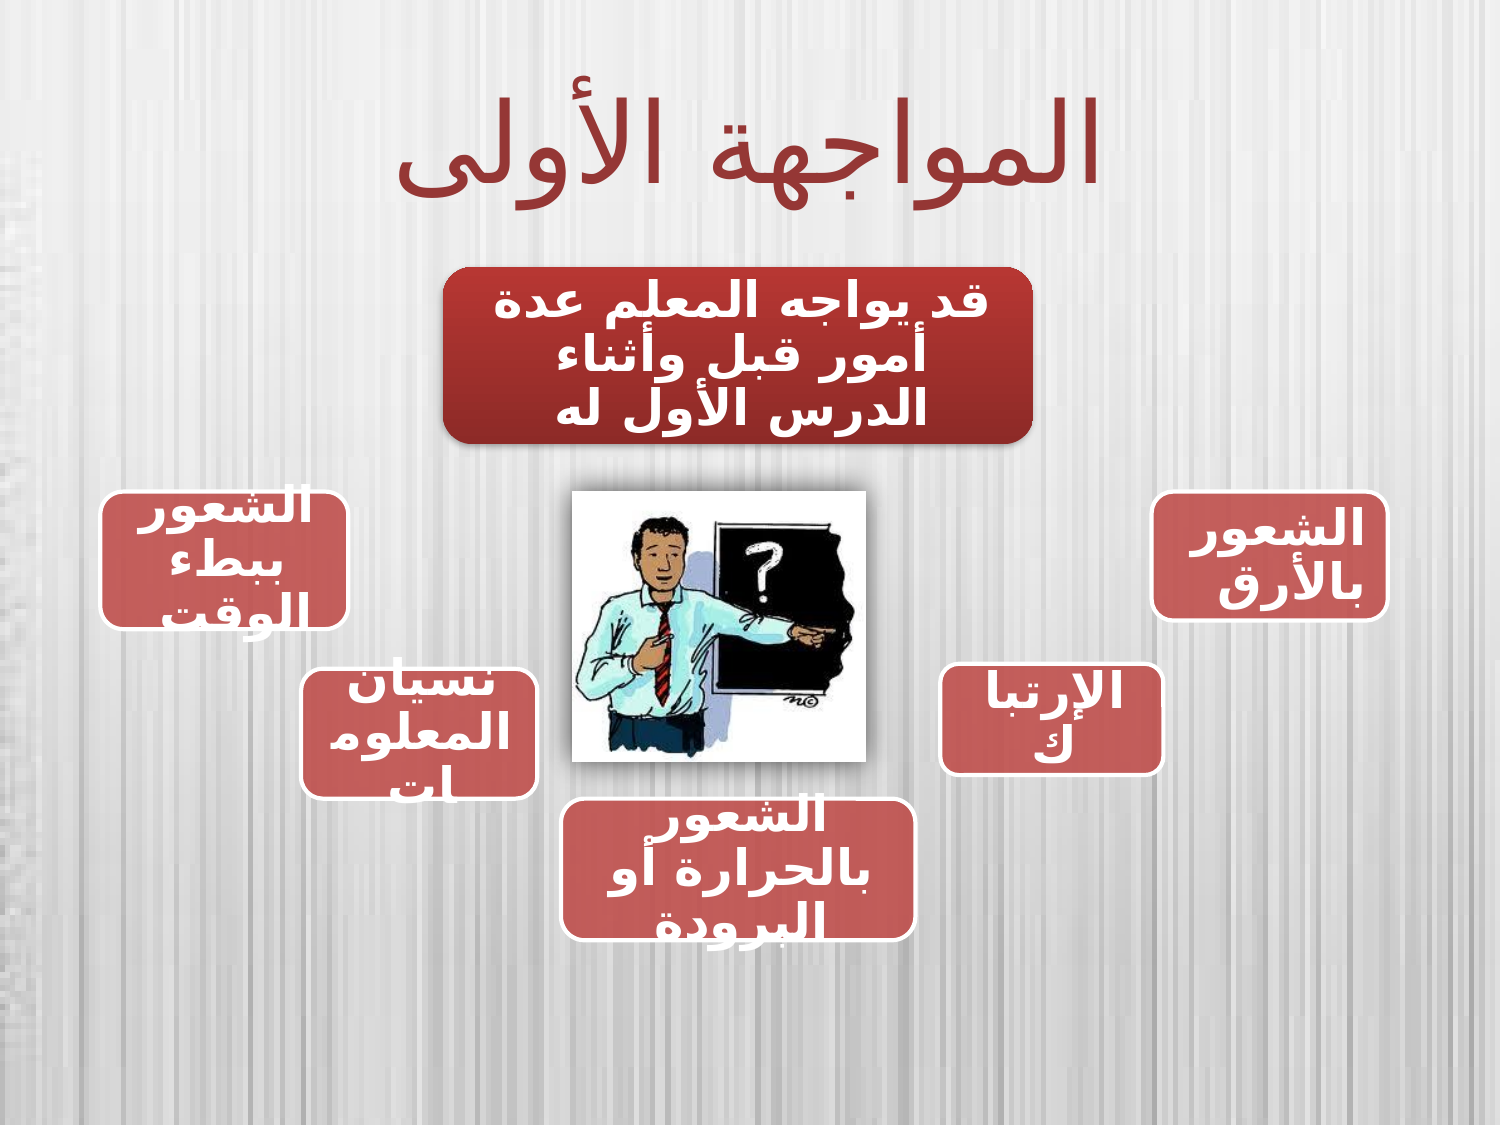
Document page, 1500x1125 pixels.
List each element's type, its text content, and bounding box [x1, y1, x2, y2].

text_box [100, 491, 349, 656]
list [442, 266, 1034, 445]
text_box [938, 644, 1164, 776]
title المواجهة الأولى [75, 45, 1425, 233]
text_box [1151, 491, 1389, 622]
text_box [560, 798, 916, 941]
picture [0, 0, 1500, 1125]
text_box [300, 668, 538, 799]
